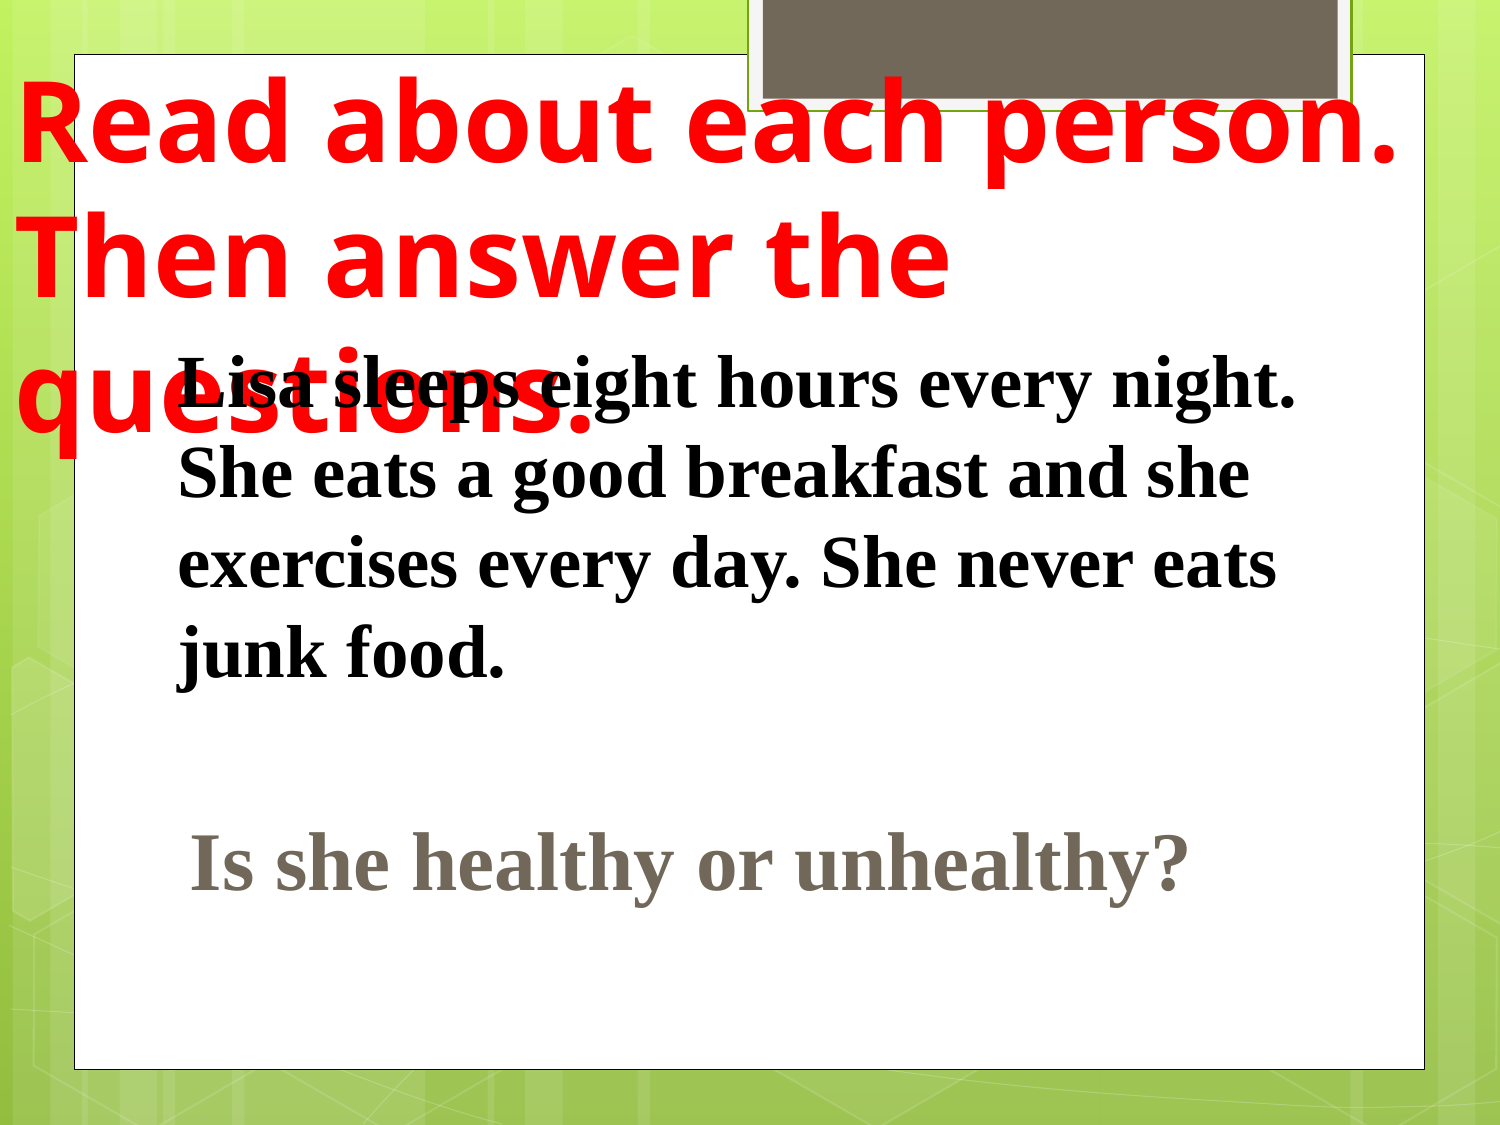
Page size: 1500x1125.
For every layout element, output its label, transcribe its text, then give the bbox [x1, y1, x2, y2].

text_box Lisa sleeps eight hours every night. She eats a good breakfast and she exercises every day. She never eats junk food. [162, 324, 1363, 880]
text_box Read about each person. Then answer the questions. [0, 42, 1500, 463]
text_box Is she healthy or unhealthy? [174, 800, 1380, 915]
